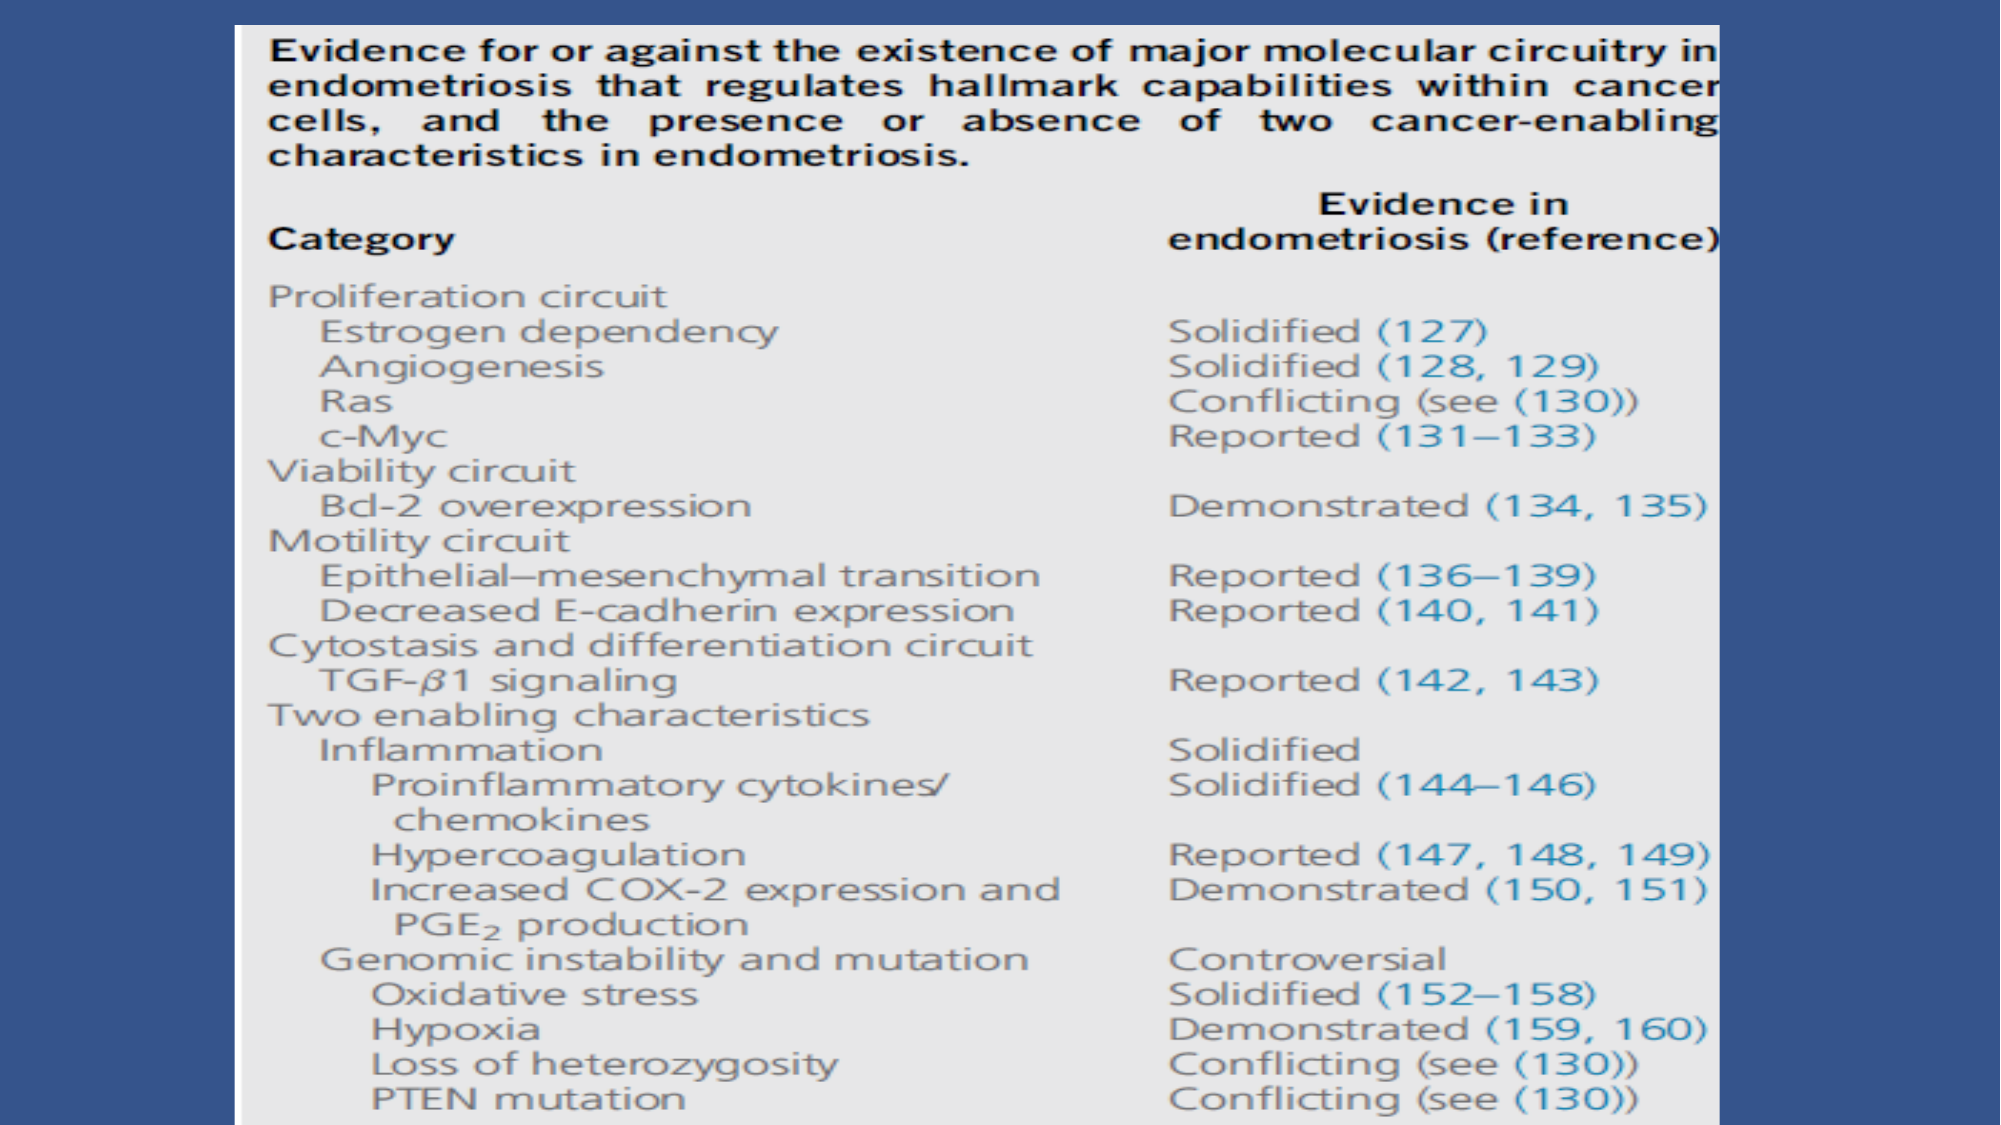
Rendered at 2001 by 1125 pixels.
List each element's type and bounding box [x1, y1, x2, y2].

list [234, 25, 1720, 1125]
